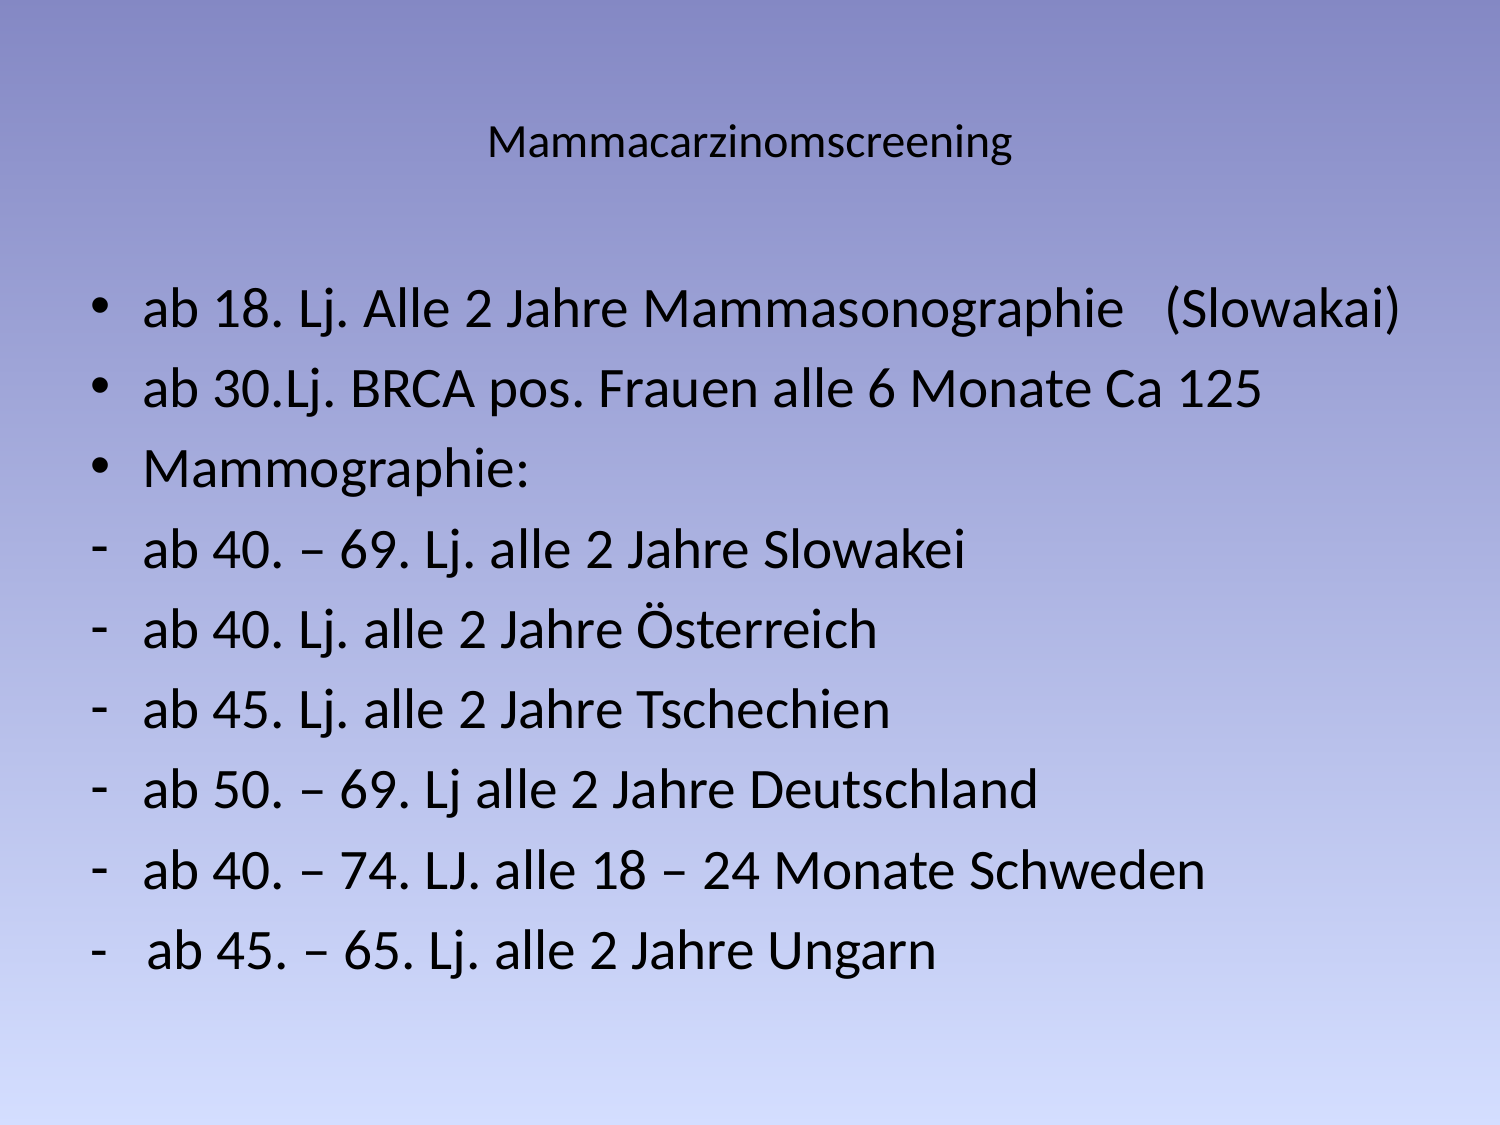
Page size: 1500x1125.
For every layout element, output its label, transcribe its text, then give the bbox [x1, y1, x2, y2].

title Mammacarzinomscreening [75, 45, 1425, 233]
list ab 18. Lj. Alle 2 Jahre Mammasonographie (Slowakai) ab 30.Lj. BRCA pos. Frauen alle 6 Monate Ca 125 Mammographie: ab 40. – 69. Lj. alle 2 Jahre Slowakei ab 40. Lj. alle 2 Jahre Österreich ab 45. Lj. alle 2 Jahre Tschechien ab 50. – 69. Lj alle 2 Jahre Deutschland ab 40. – 74. LJ. alle 18 – 24 Monate Schweden - ab 45. – 65. Lj. alle 2 Jahre Ungarn [75, 262, 1425, 1047]
